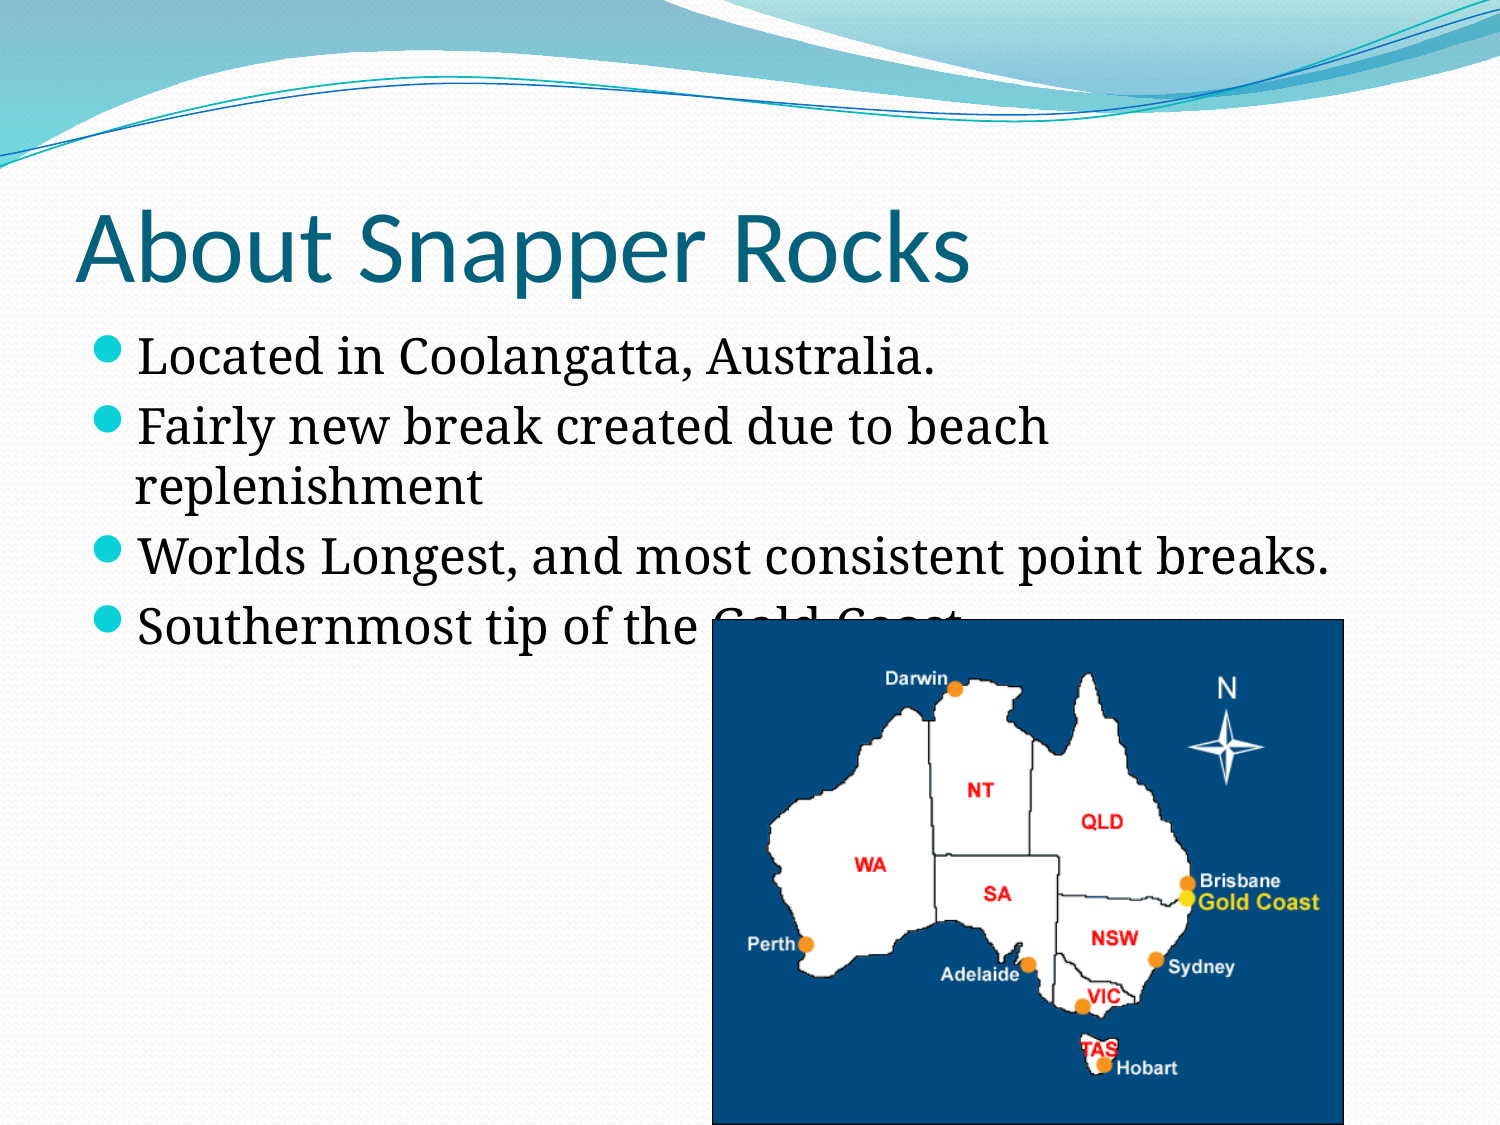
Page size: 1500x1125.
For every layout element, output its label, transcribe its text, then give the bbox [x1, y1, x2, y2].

list Located in Coolangatta, Australia. Fairly new break created due to beach replenishment Worlds Longest, and most consistent point breaks. Southernmost tip of the Gold Coast [75, 317, 1425, 1038]
title About Snapper Rocks [75, 115, 1425, 303]
picture [712, 619, 1344, 1125]
